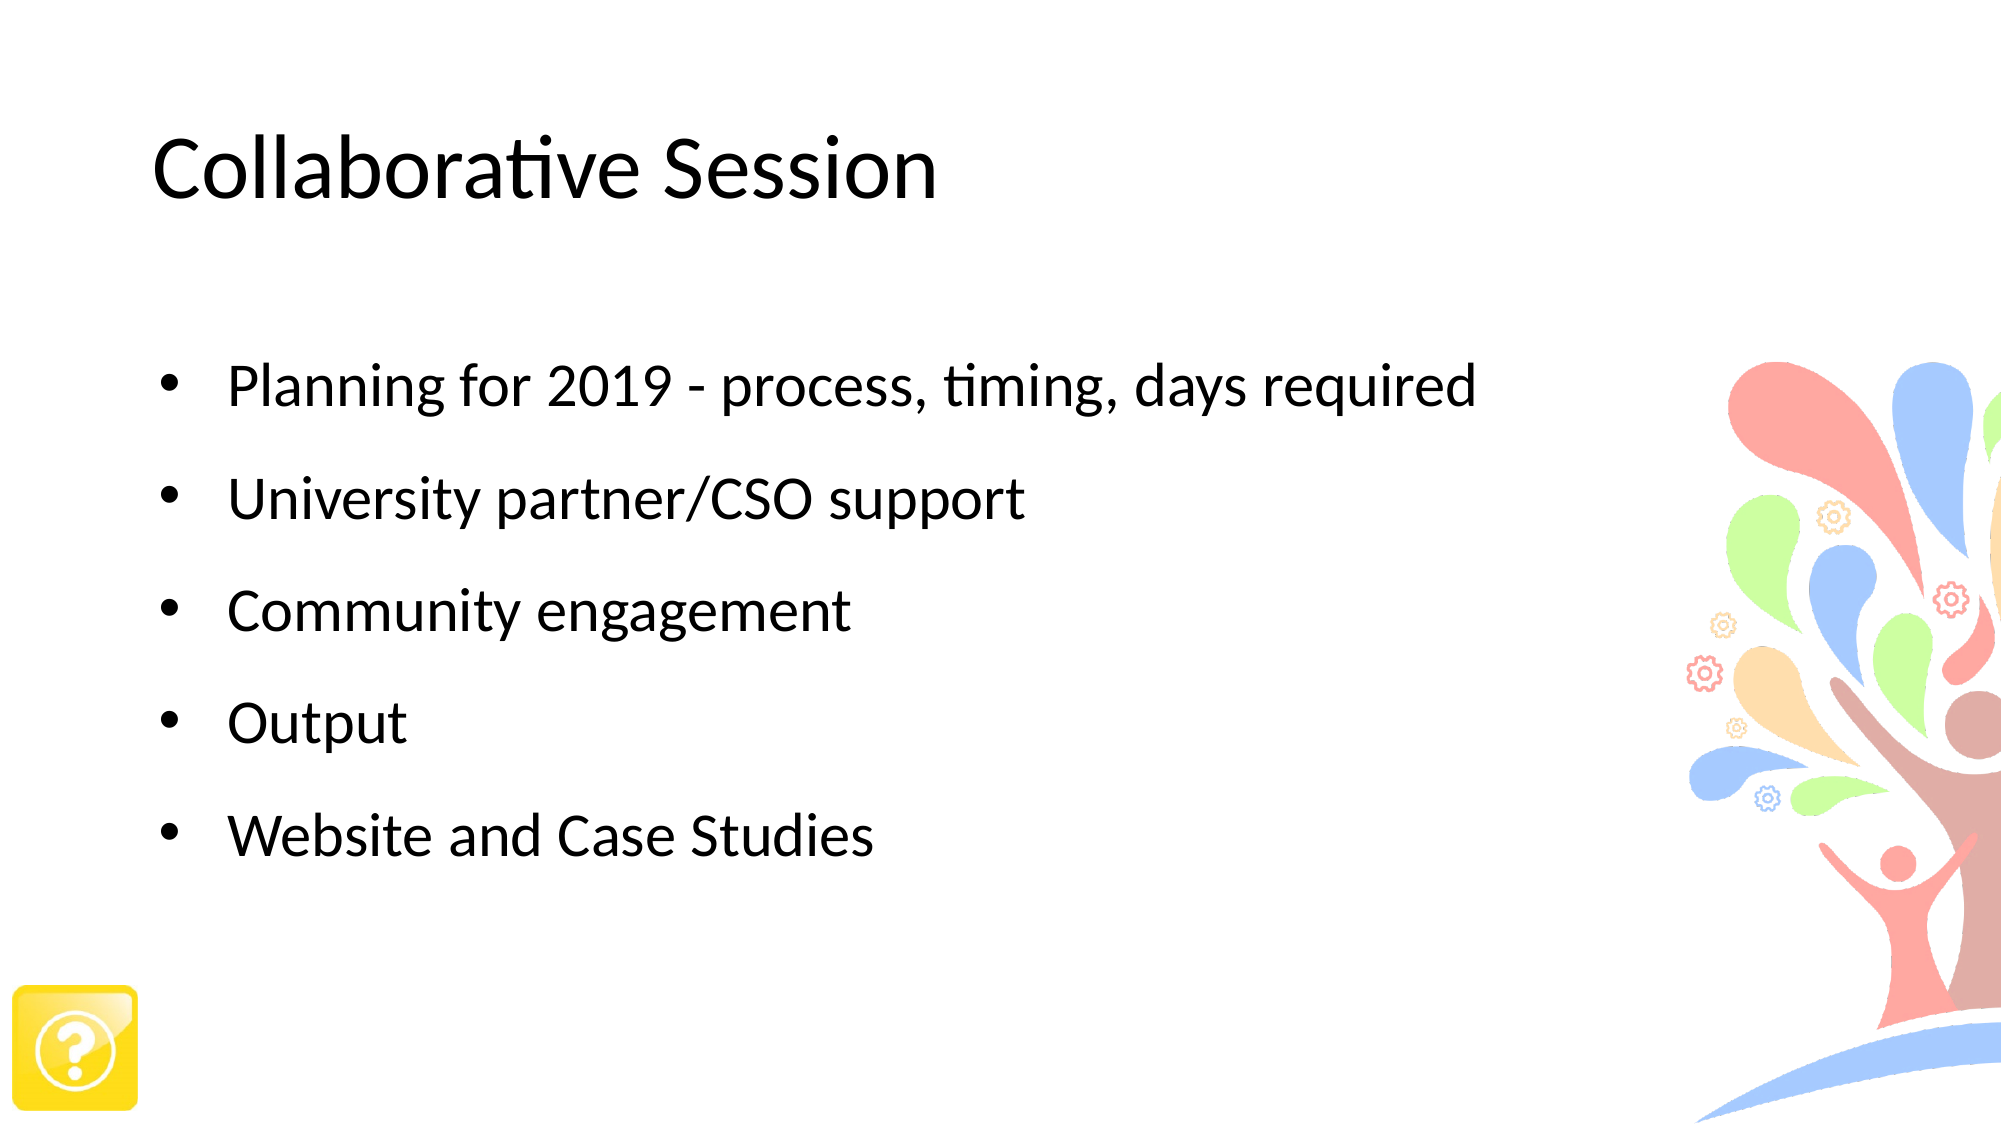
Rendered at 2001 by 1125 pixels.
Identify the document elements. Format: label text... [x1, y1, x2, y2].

picture [1648, 320, 2001, 1125]
title Collaborative Session [137, 59, 1863, 278]
picture [11, 985, 138, 1112]
list Planning for 2019 - process, timing, days required University partner/CSO support Community engagement Output Website and Case Studies [137, 299, 1863, 1014]
